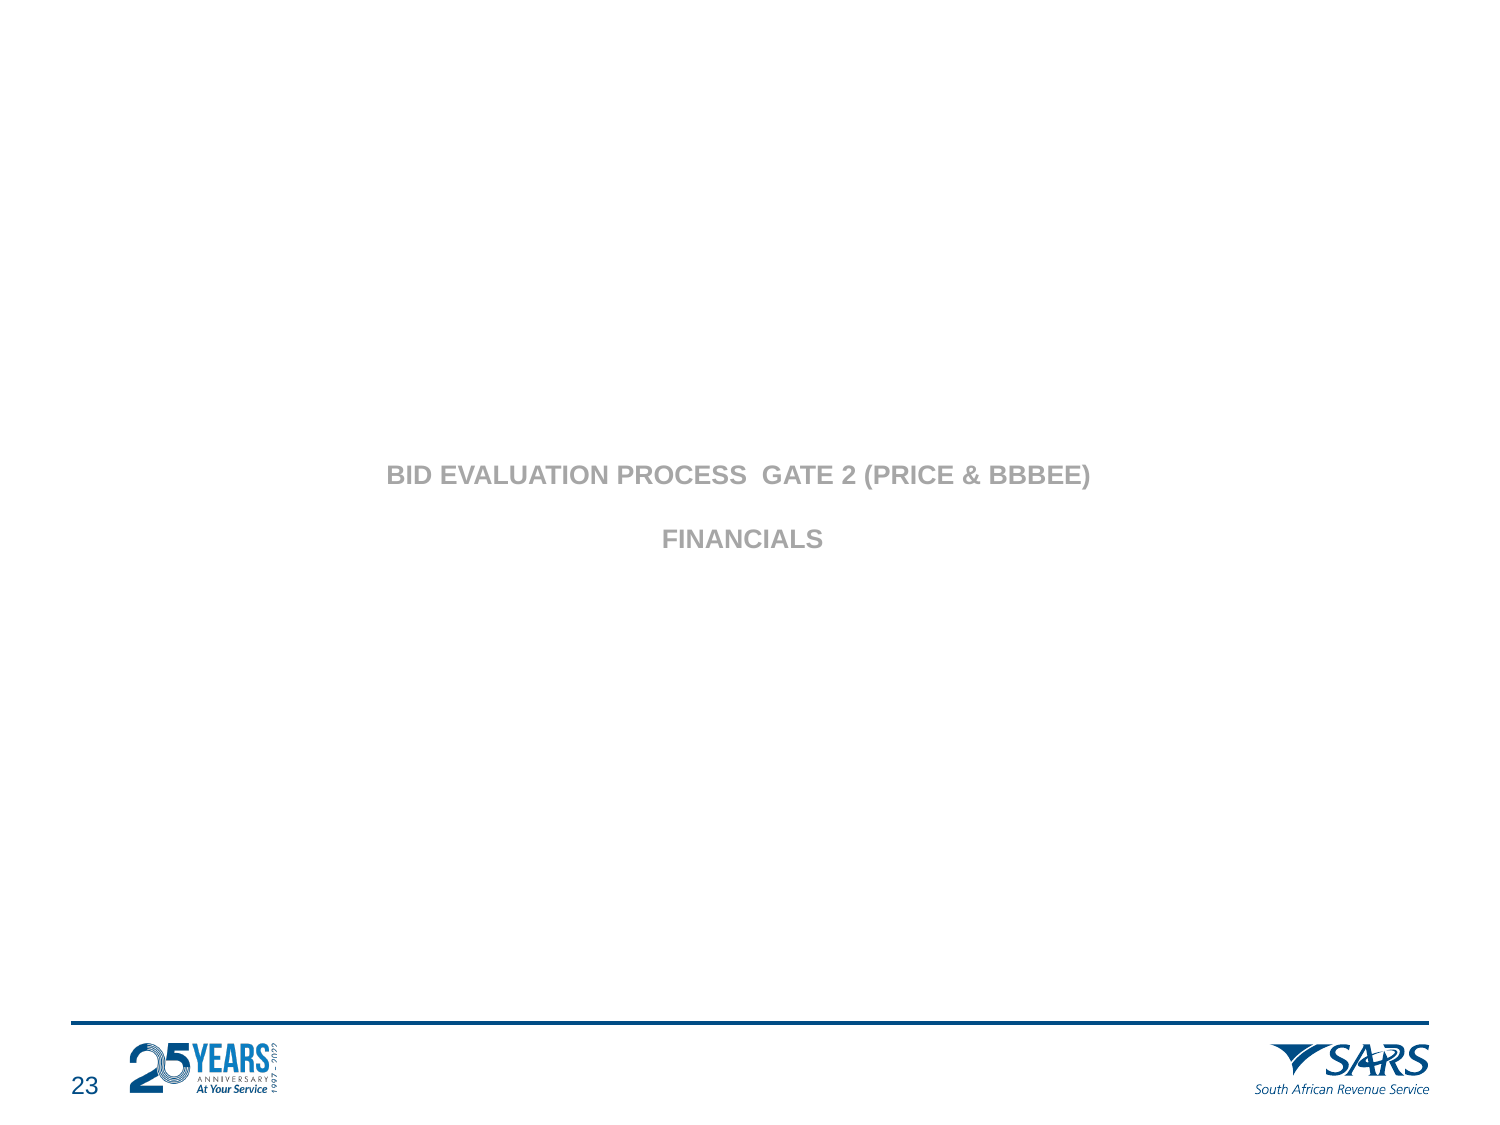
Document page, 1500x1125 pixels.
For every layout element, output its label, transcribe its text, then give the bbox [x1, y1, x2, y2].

slide_number 22 [56, 1054, 394, 1115]
list BID EVALUATION PROCESS GATE 2 (PRICE & BBBEE) FINANCIALS [55, 450, 1430, 563]
